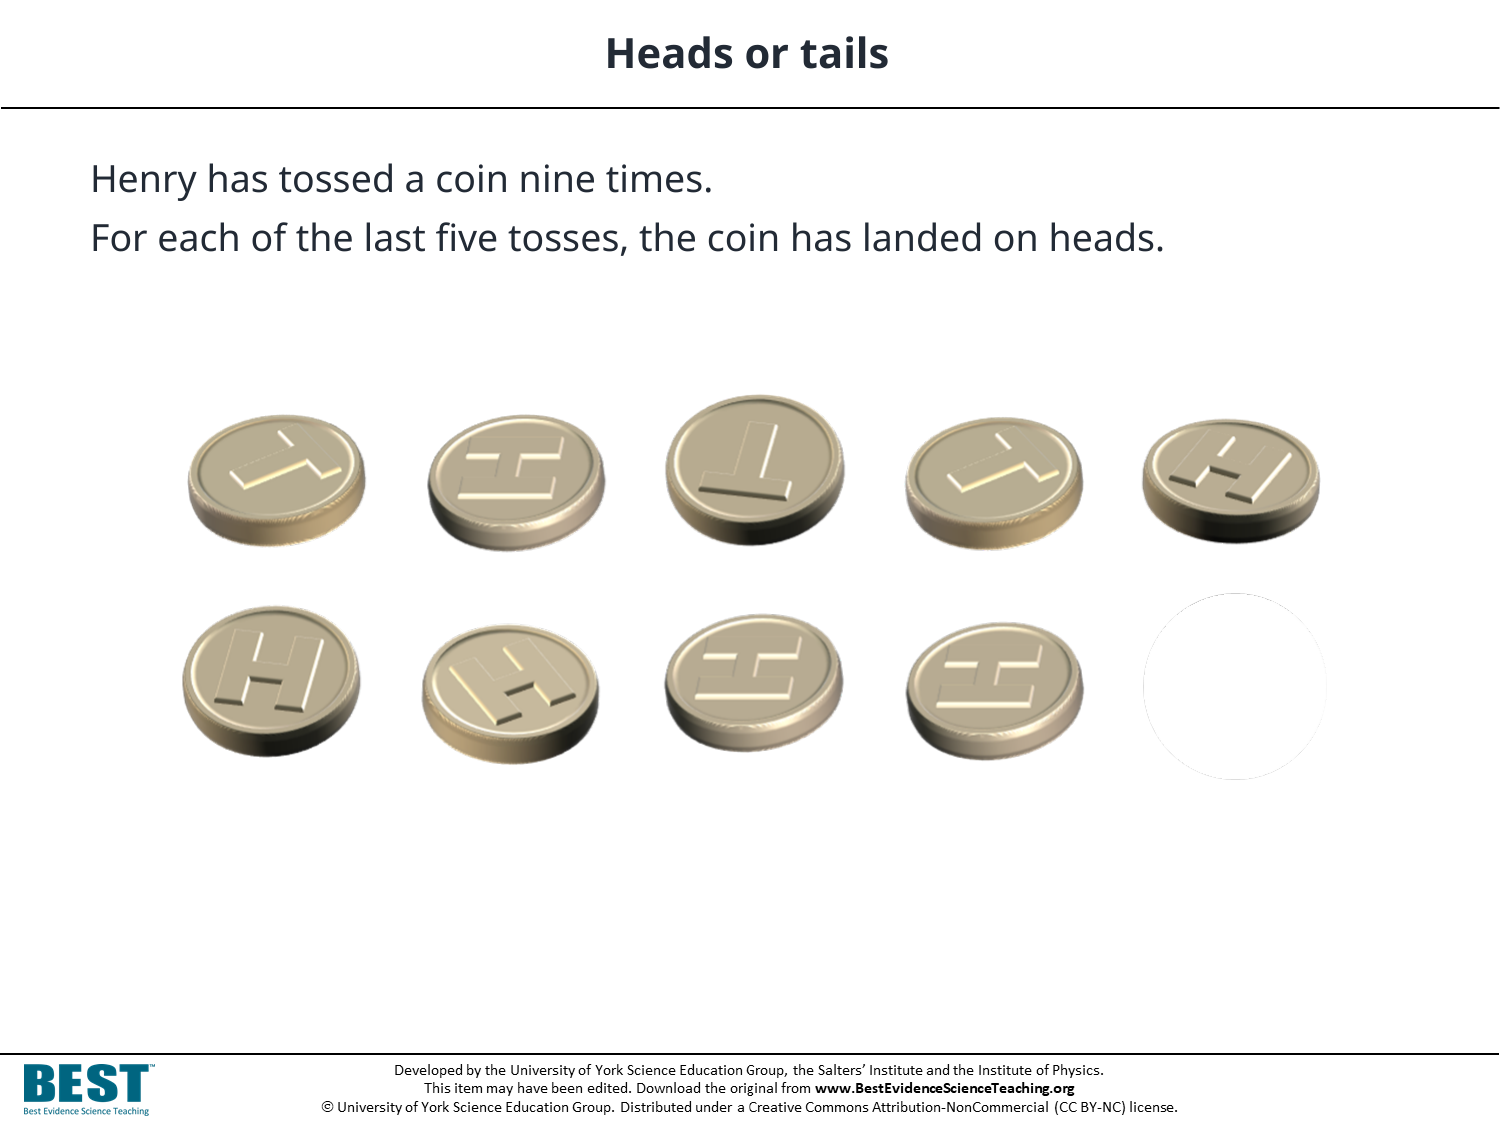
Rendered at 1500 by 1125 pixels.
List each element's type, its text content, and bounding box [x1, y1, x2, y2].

text_box Heads or tails [23, 4, 1471, 99]
picture [0, 107, 1500, 1125]
